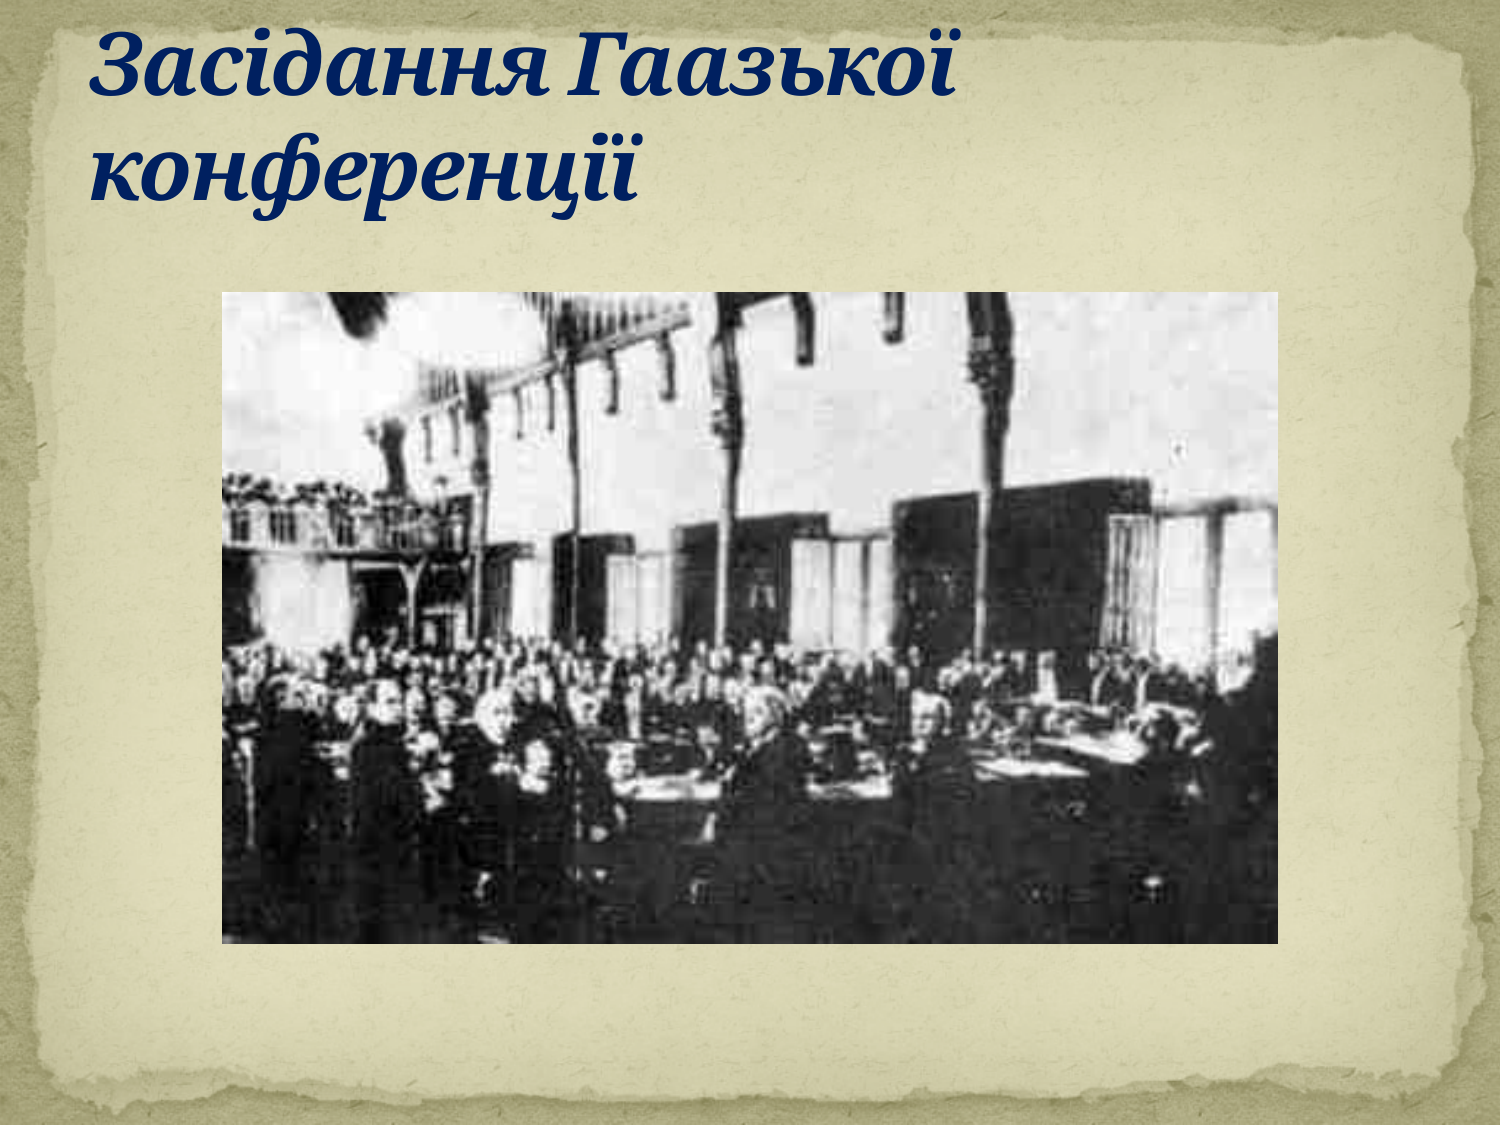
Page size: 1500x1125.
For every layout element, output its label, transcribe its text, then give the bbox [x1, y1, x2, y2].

title Засідання Гаазької конференції [74, 24, 1425, 225]
picture [222, 292, 1278, 944]
